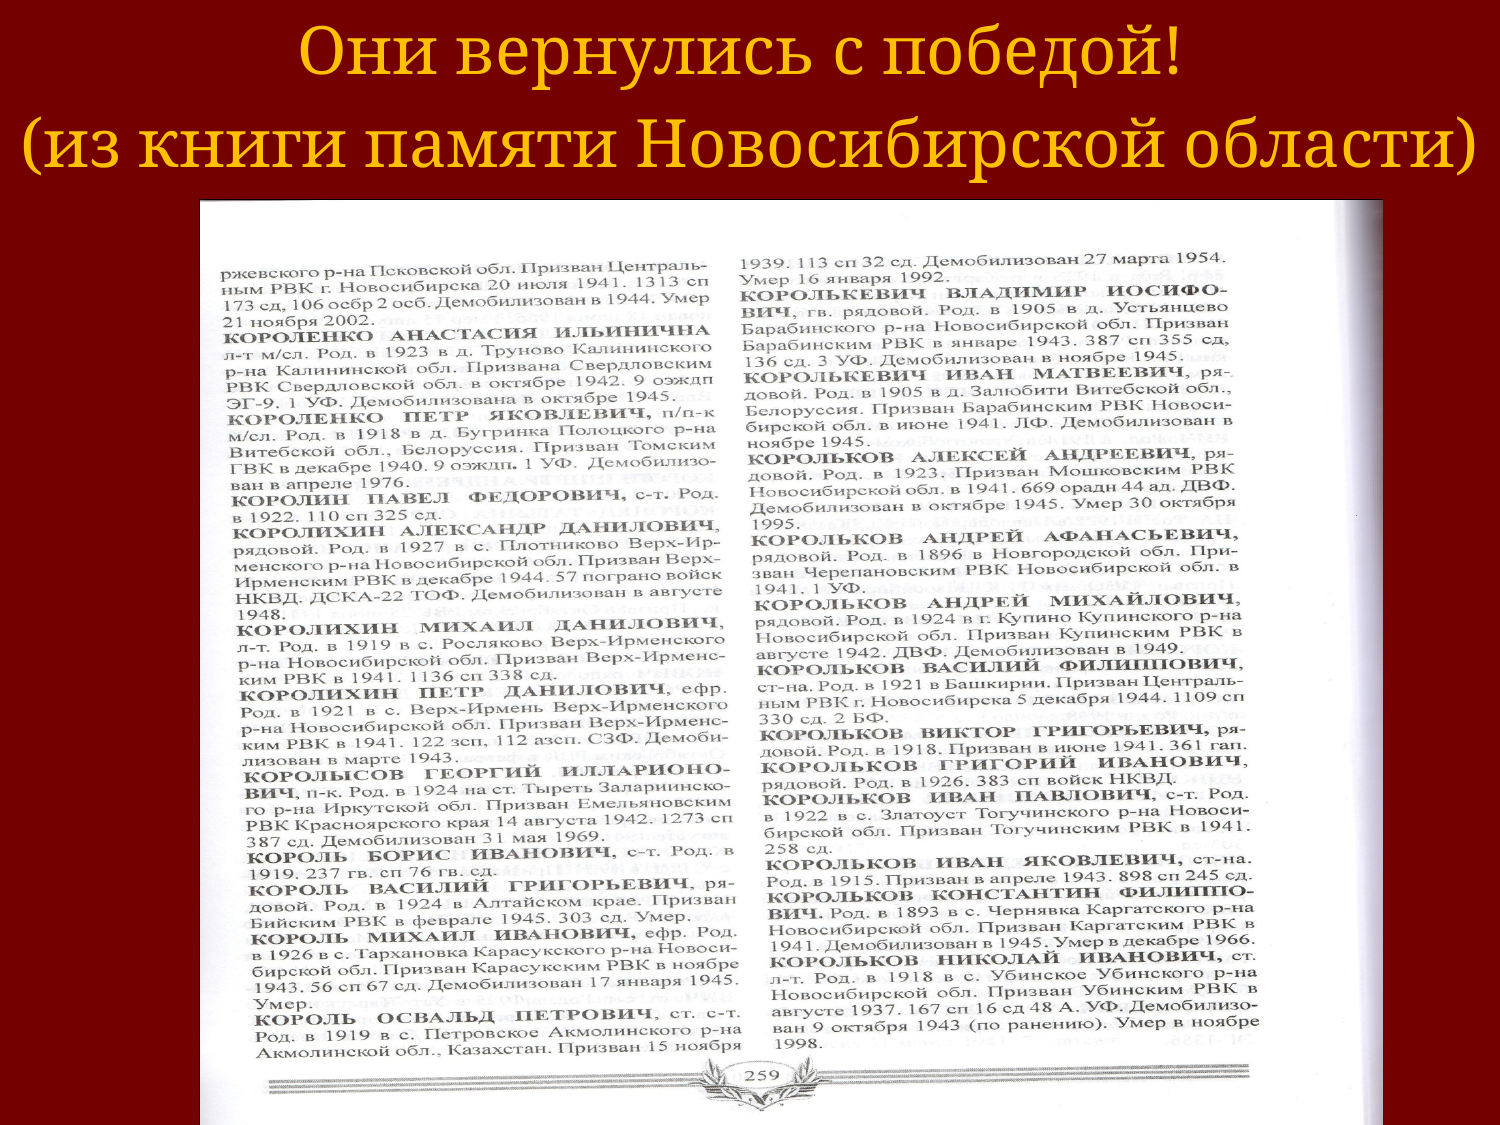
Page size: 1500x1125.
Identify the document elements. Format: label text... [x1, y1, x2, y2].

picture [198, 198, 1383, 1125]
list Они вернулись с победой! (из книги памяти Новосибирской области) [0, 0, 1500, 1125]
